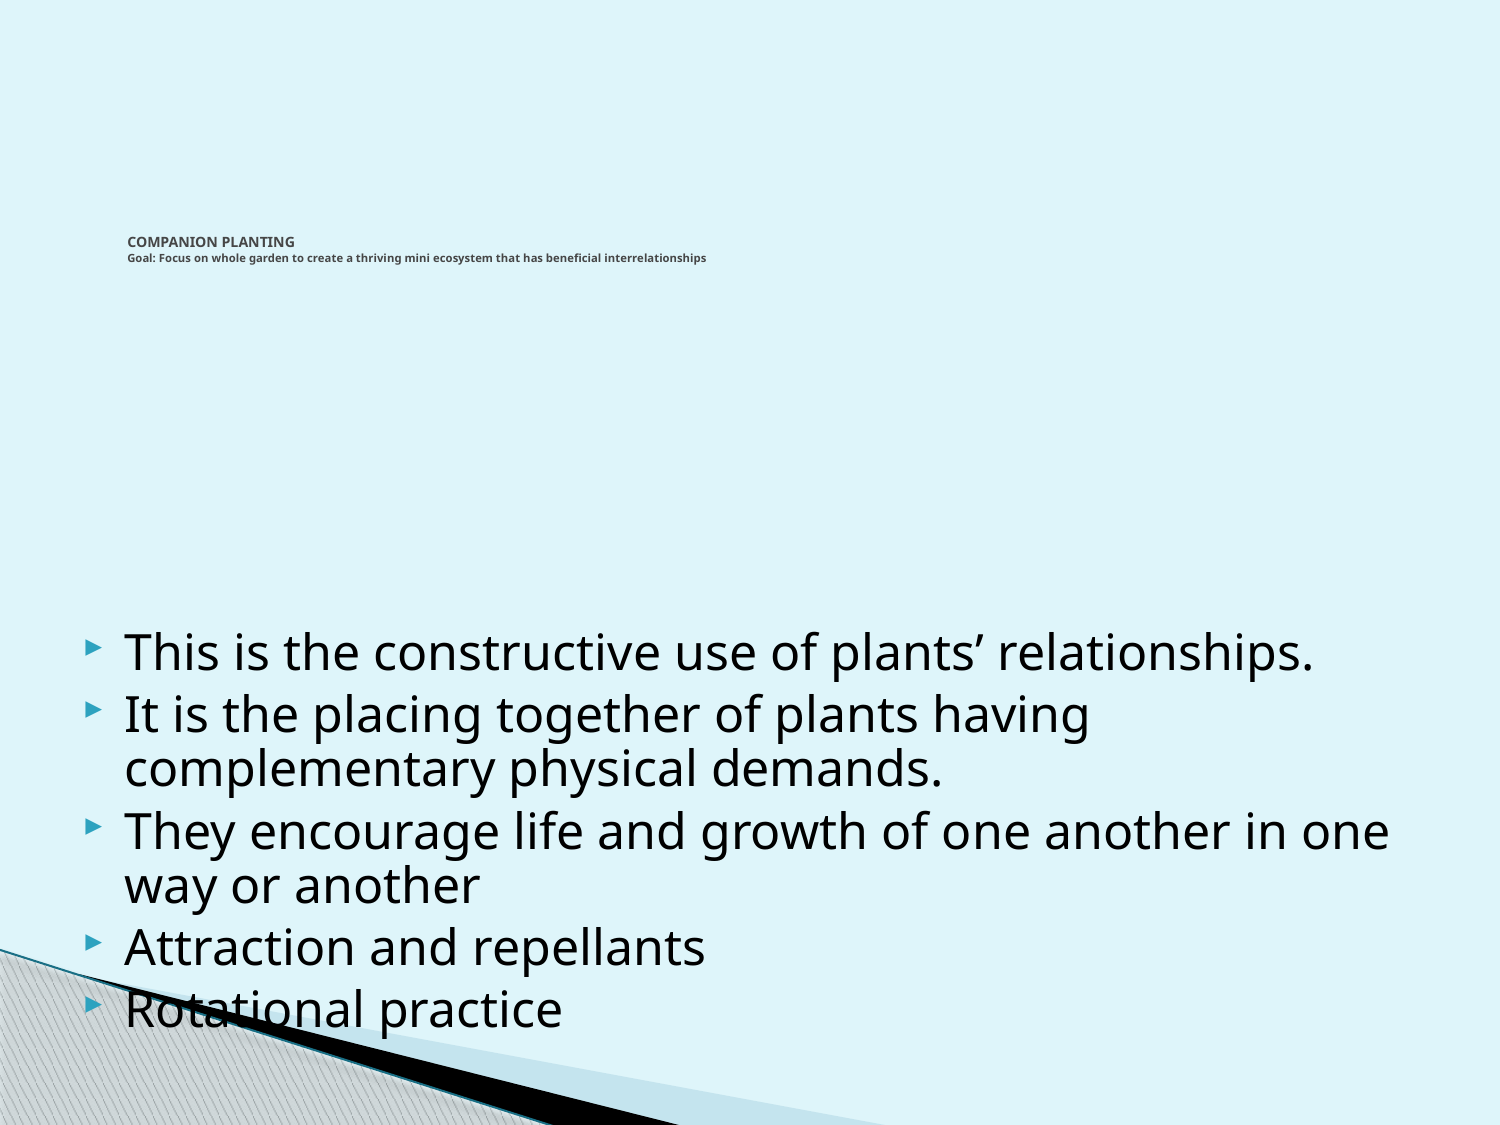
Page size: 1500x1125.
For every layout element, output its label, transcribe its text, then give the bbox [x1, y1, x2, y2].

list This is the constructive use of plants’ relationships. It is the placing together of plants having complementary physical demands. They encourage life and growth of one another in one way or another Attraction and repellants Rotational practice [50, 620, 1425, 1125]
title COMPANION PLANTING Goal: Focus on whole garden to create a thriving mini ecosystem that has beneficial interrelationships [112, 125, 1300, 313]
